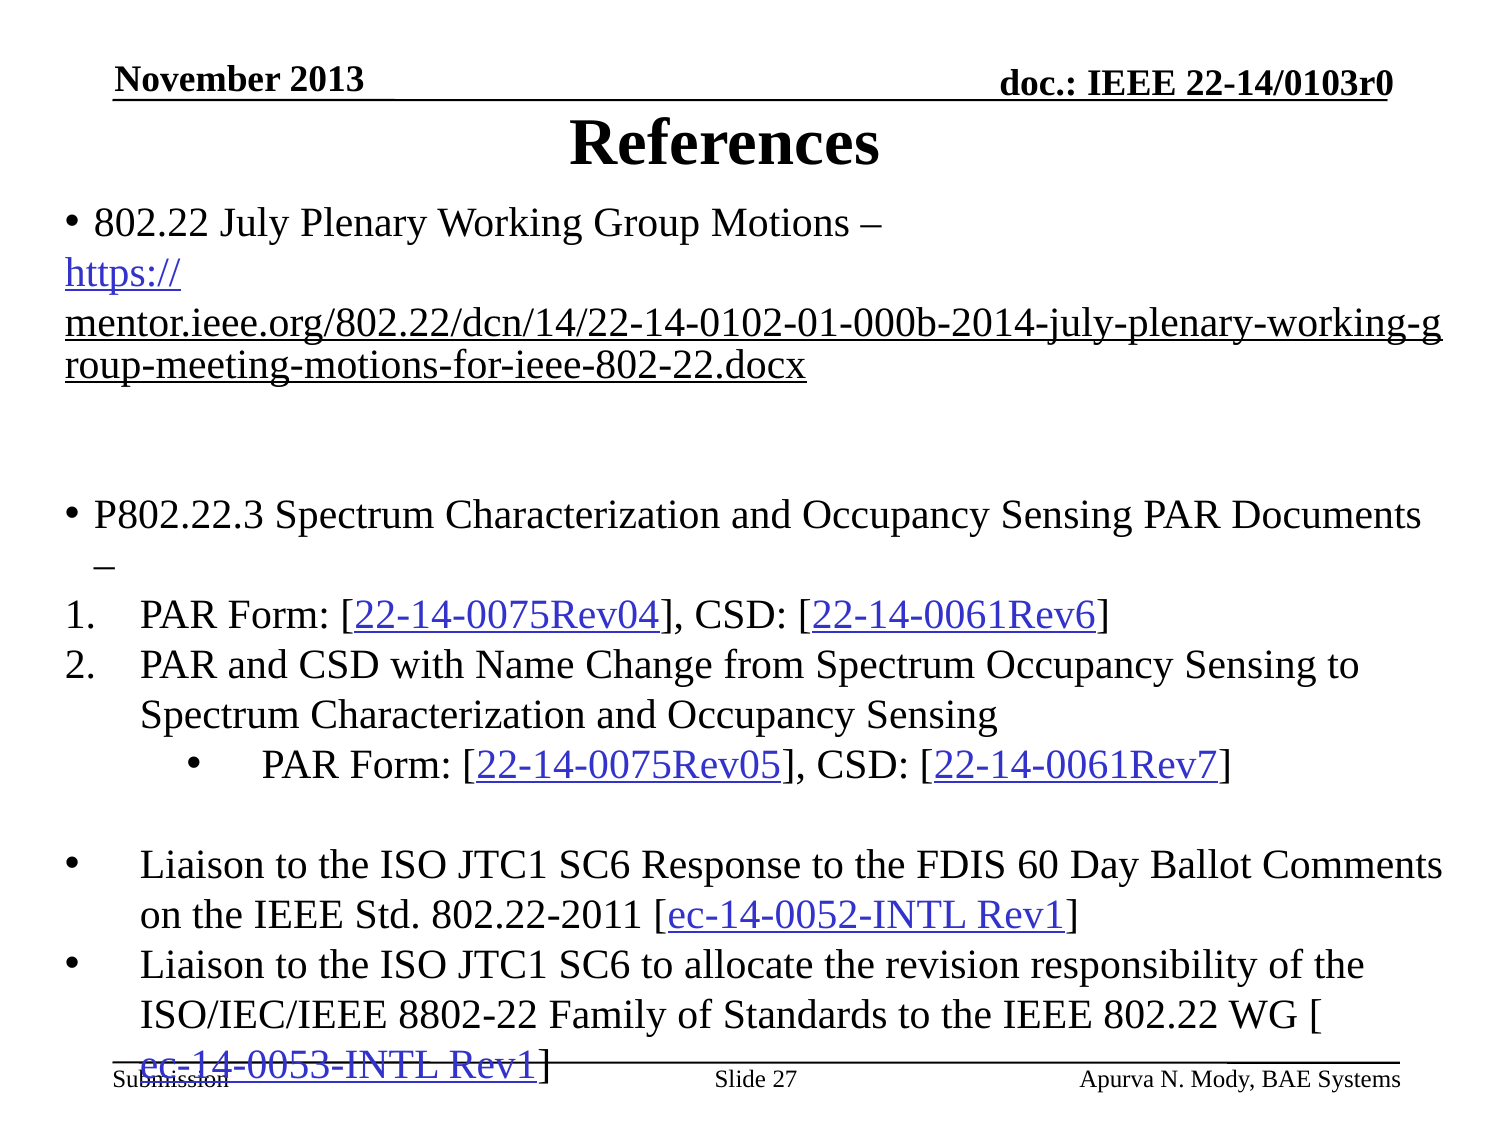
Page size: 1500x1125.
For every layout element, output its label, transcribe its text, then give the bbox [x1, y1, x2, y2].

slide_number Slide 27 [712, 1061, 800, 1123]
footer Apurva N. Mody, BAE Systems [902, 1061, 1402, 1093]
text_box 802.22 July Plenary Working Group Motions – https://mentor.ieee.org/802.22/dcn/14/22-14-0102-01-000b-2014-july-plenary-working-group-meeting-motions-for-ieee-802-22.docx P802.22.3 Spectrum Characterization and Occupancy Sensing PAR Documents – PAR Form: [22-14-0075Rev04], CSD: [22-14-0061Rev6] PAR and CSD with Name Change from Spectrum Occupancy Sensing to Spectrum Characterization and Occupancy Sensing PAR Form: [22-14-0075Rev05], CSD: [22-14-0061Rev7] Liaison to the ISO JTC1 SC6 Response to the FDIS 60 Day Ballot Comments on the IEEE Std. 802.22-2011 [ec-14-0052-INTL Rev1] Liaison to the ISO JTC1 SC6 to allocate the revision responsibility of the ISO/IEC/IEEE 8802-22 Family of Standards to the IEEE 802.22 WG [ec-14-0053-INTL Rev1] [49, 187, 1463, 1053]
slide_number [114, 54, 540, 99]
title References [62, 99, 1388, 176]
